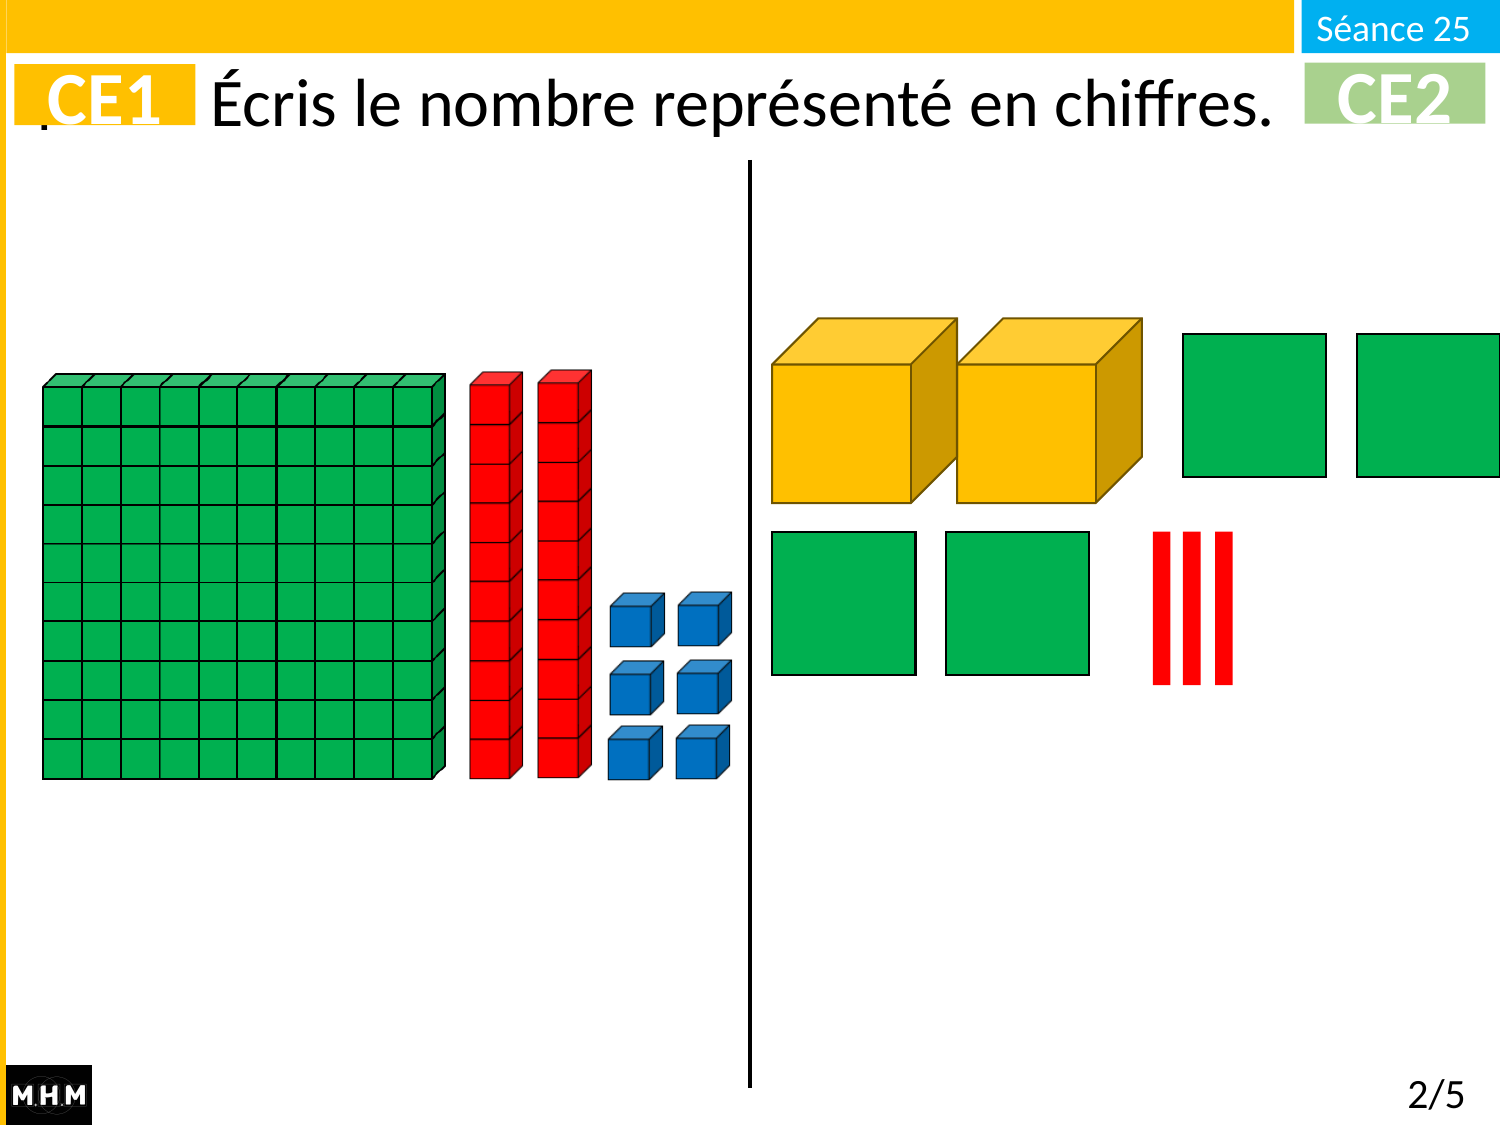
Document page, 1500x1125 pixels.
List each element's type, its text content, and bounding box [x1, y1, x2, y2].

list 2/5 [1373, 1064, 1500, 1125]
picture [674, 589, 736, 649]
text_box [945, 531, 1090, 676]
text_box CE1 [13, 63, 196, 126]
picture [673, 657, 736, 717]
text_box [771, 317, 959, 505]
text_box CE2 [1303, 62, 1487, 125]
picture [606, 590, 669, 650]
text_box [1182, 333, 1327, 478]
text_box [1182, 531, 1202, 686]
text_box [1152, 531, 1172, 686]
picture [604, 723, 667, 783]
title Écris le nombre représenté en chiffres. [96, 60, 1391, 150]
picture [606, 658, 668, 718]
text_box [1214, 531, 1234, 686]
picture [672, 721, 734, 782]
text_box [956, 317, 1143, 505]
text_box [771, 531, 917, 676]
text_box [1356, 333, 1500, 478]
picture [6, 1065, 92, 1125]
picture [467, 369, 528, 783]
picture [535, 367, 597, 782]
picture [36, 369, 448, 783]
